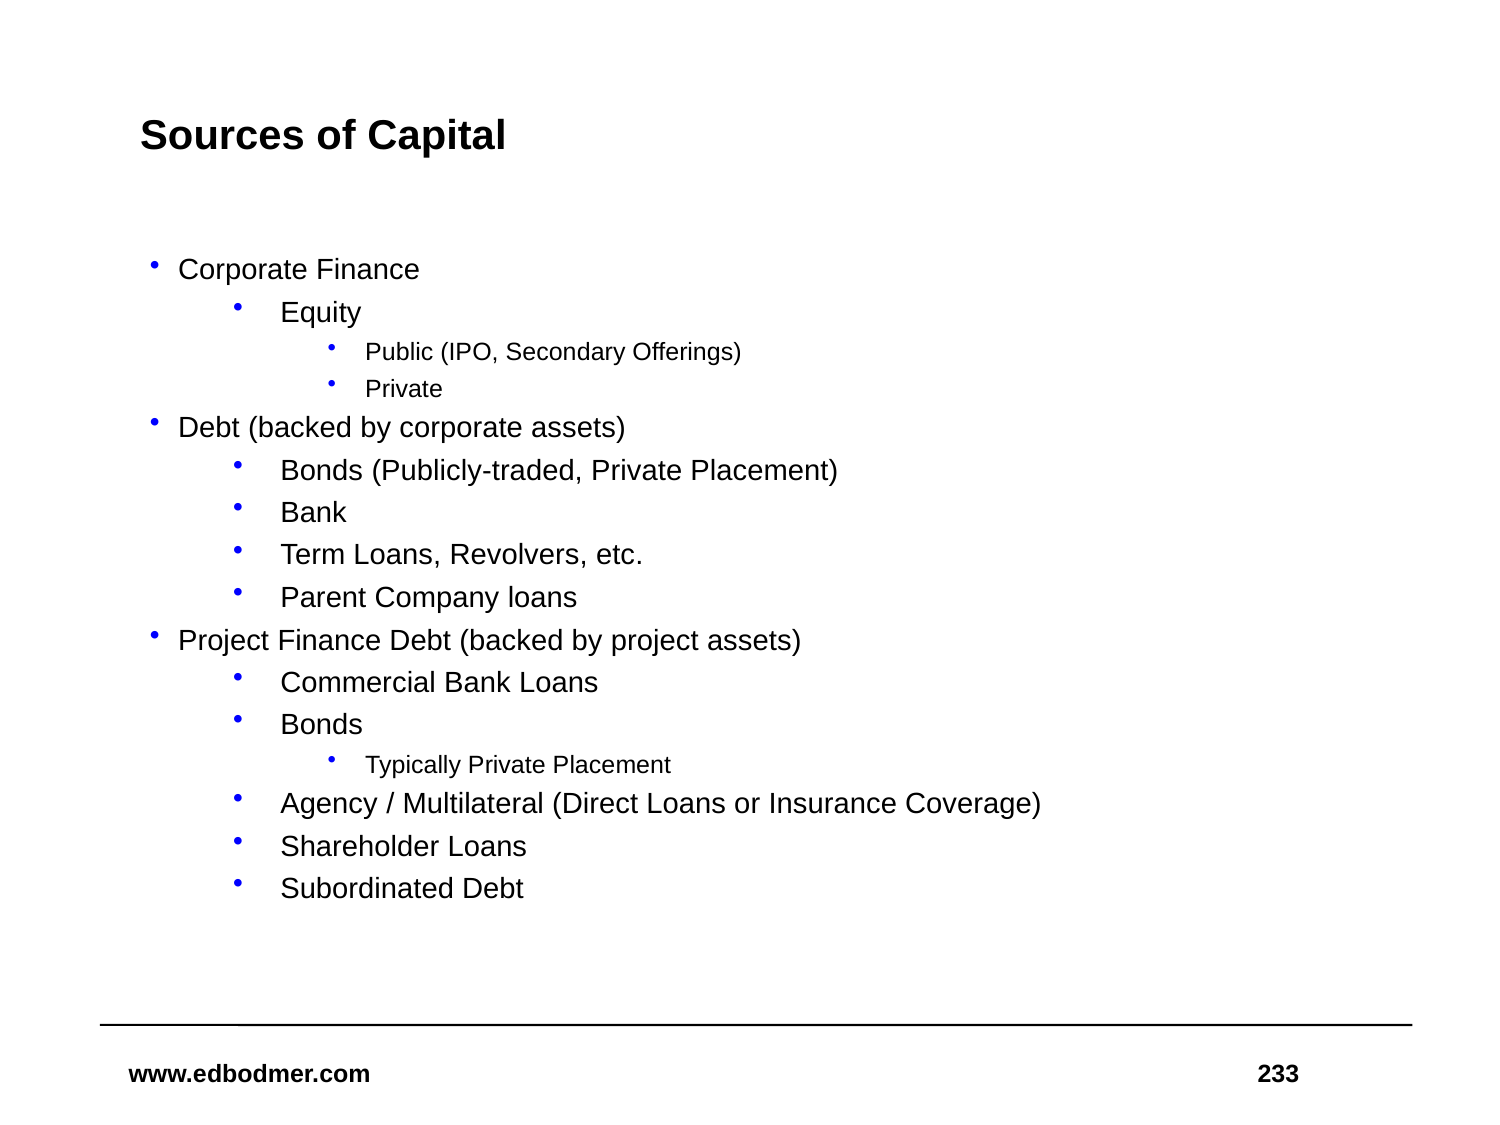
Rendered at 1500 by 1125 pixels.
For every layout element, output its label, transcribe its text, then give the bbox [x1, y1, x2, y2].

title Sources of Capital [125, 99, 1288, 225]
text_box [75, 49, 1407, 200]
list Corporate Finance Equity Public (IPO, Secondary Offerings) Private Debt (backed by corporate assets) Bonds (Publicly-traded, Private Placement) Bank Term Loans, Revolvers, etc. Parent Company loans Project Finance Debt (backed by project assets) Commercial Bank Loans Bonds Typically Private Placement Agency / Multilateral (Direct Loans or Insurance Coverage) Shareholder Loans Subordinated Debt [125, 249, 1375, 1000]
